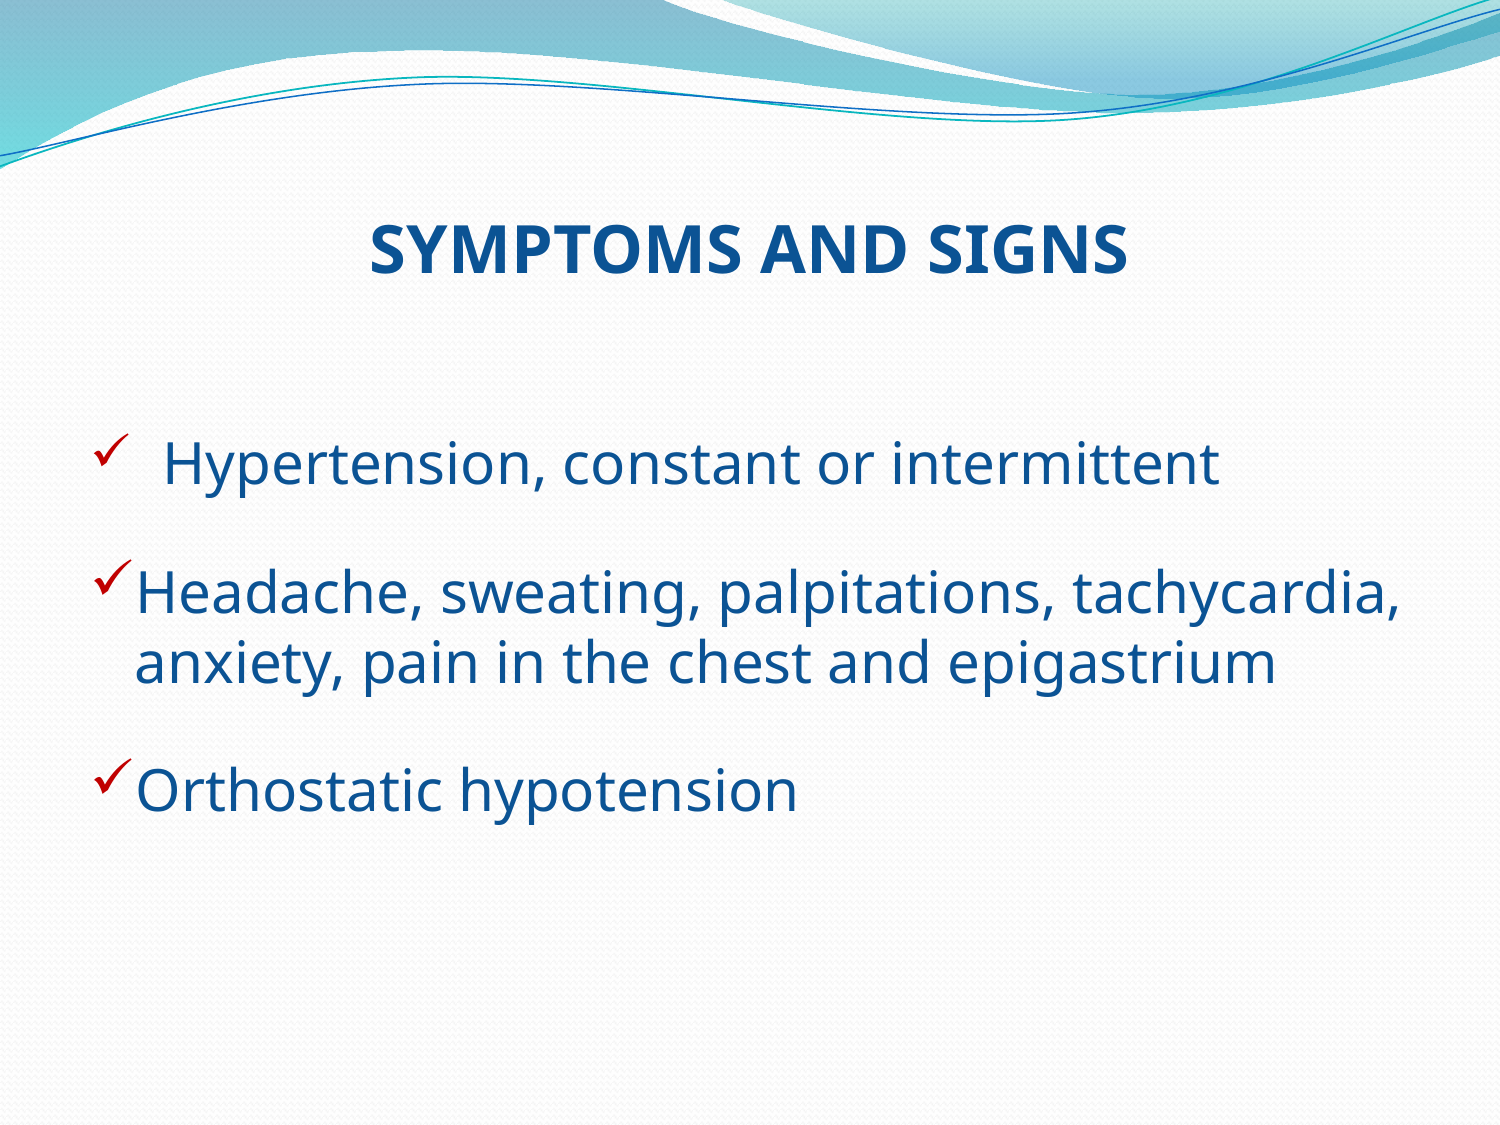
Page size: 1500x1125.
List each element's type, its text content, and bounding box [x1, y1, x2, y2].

list SYMPTOMS AND SIGNS Hypertension, constant or intermittent Headache, sweating, palpitations, tachycardia, anxiety, pain in the chest and epigastrium Orthostatic hypotension [75, 199, 1425, 1038]
